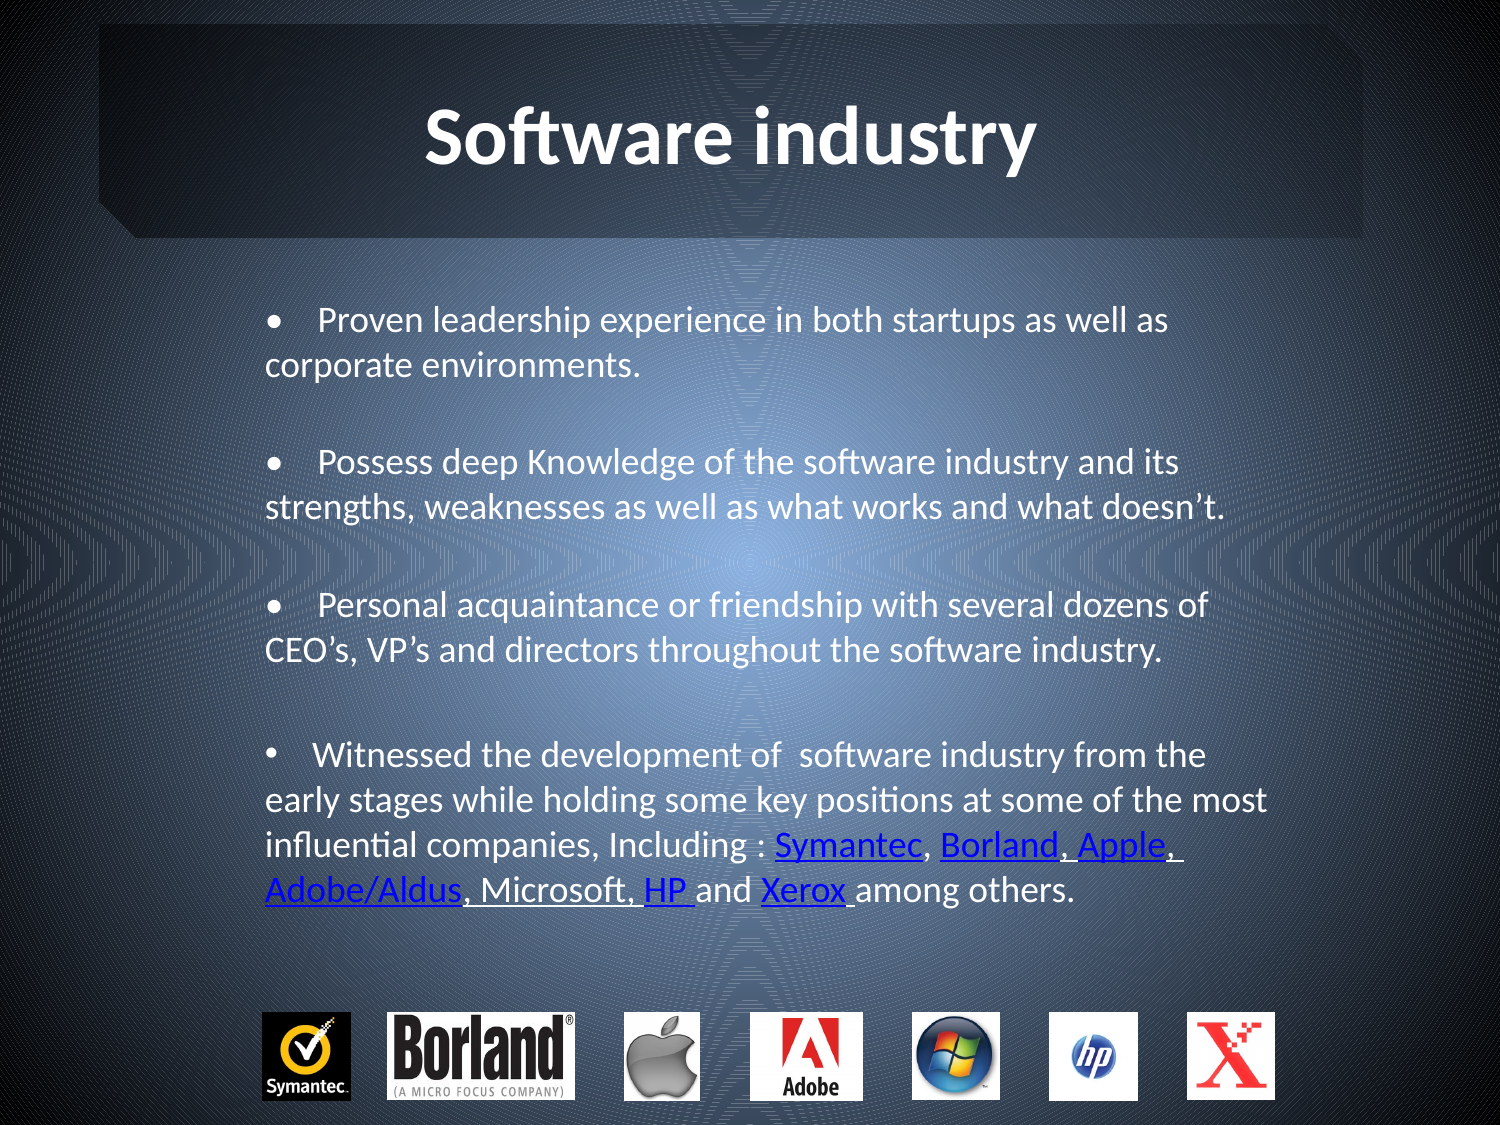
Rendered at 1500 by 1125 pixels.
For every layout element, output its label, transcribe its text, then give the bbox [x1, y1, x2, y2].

picture [262, 1012, 351, 1101]
picture [624, 1012, 701, 1101]
picture [1048, 1012, 1138, 1101]
picture [749, 1012, 863, 1101]
picture [387, 1012, 576, 1101]
subtitle • Proven leadership experience in both startups as well as corporate environments. • Possess deep Knowledge of the software industry and its strengths, weaknesses as well as what works and what doesn’t. • Personal acquaintance or friendship with several dozens of CEO’s, VP’s and directors throughout the software industry. Witnessed the development of software industry from the early stages while holding some key positions at some of the most influential companies, Including : Symantec, Borland, Apple, Adobe/Aldus, Microsoft, HP and Xerox among others. [249, 287, 1300, 938]
picture [1187, 1012, 1276, 1101]
picture [911, 1012, 1001, 1101]
text_box Software industry [97, 22, 1365, 240]
